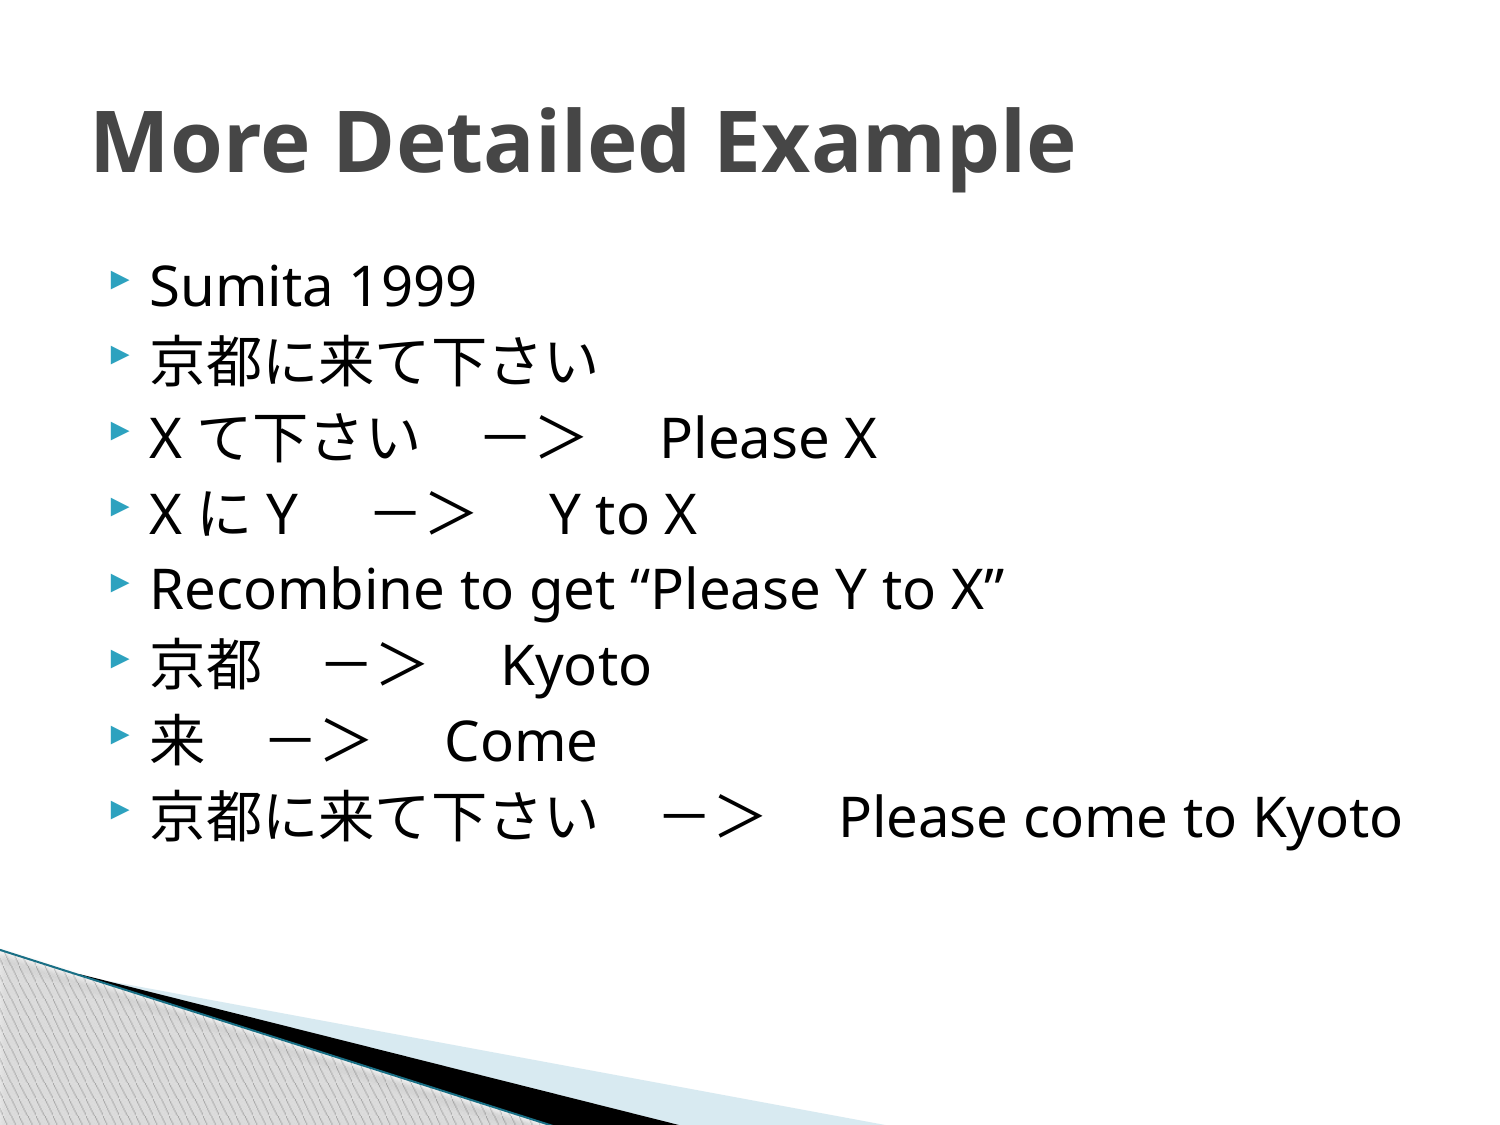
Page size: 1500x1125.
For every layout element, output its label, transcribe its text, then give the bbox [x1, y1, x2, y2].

list Sumita 1999 京都に来て下さい Xて下さい －＞ Please X XにY －＞ Y to X Recombine to get “Please Y to X” 京都 －＞ Kyoto 来 －＞ Come 京都に来て下さい －＞ Please come to Kyoto [75, 243, 1425, 986]
title More Detailed Example [75, 45, 1425, 233]
